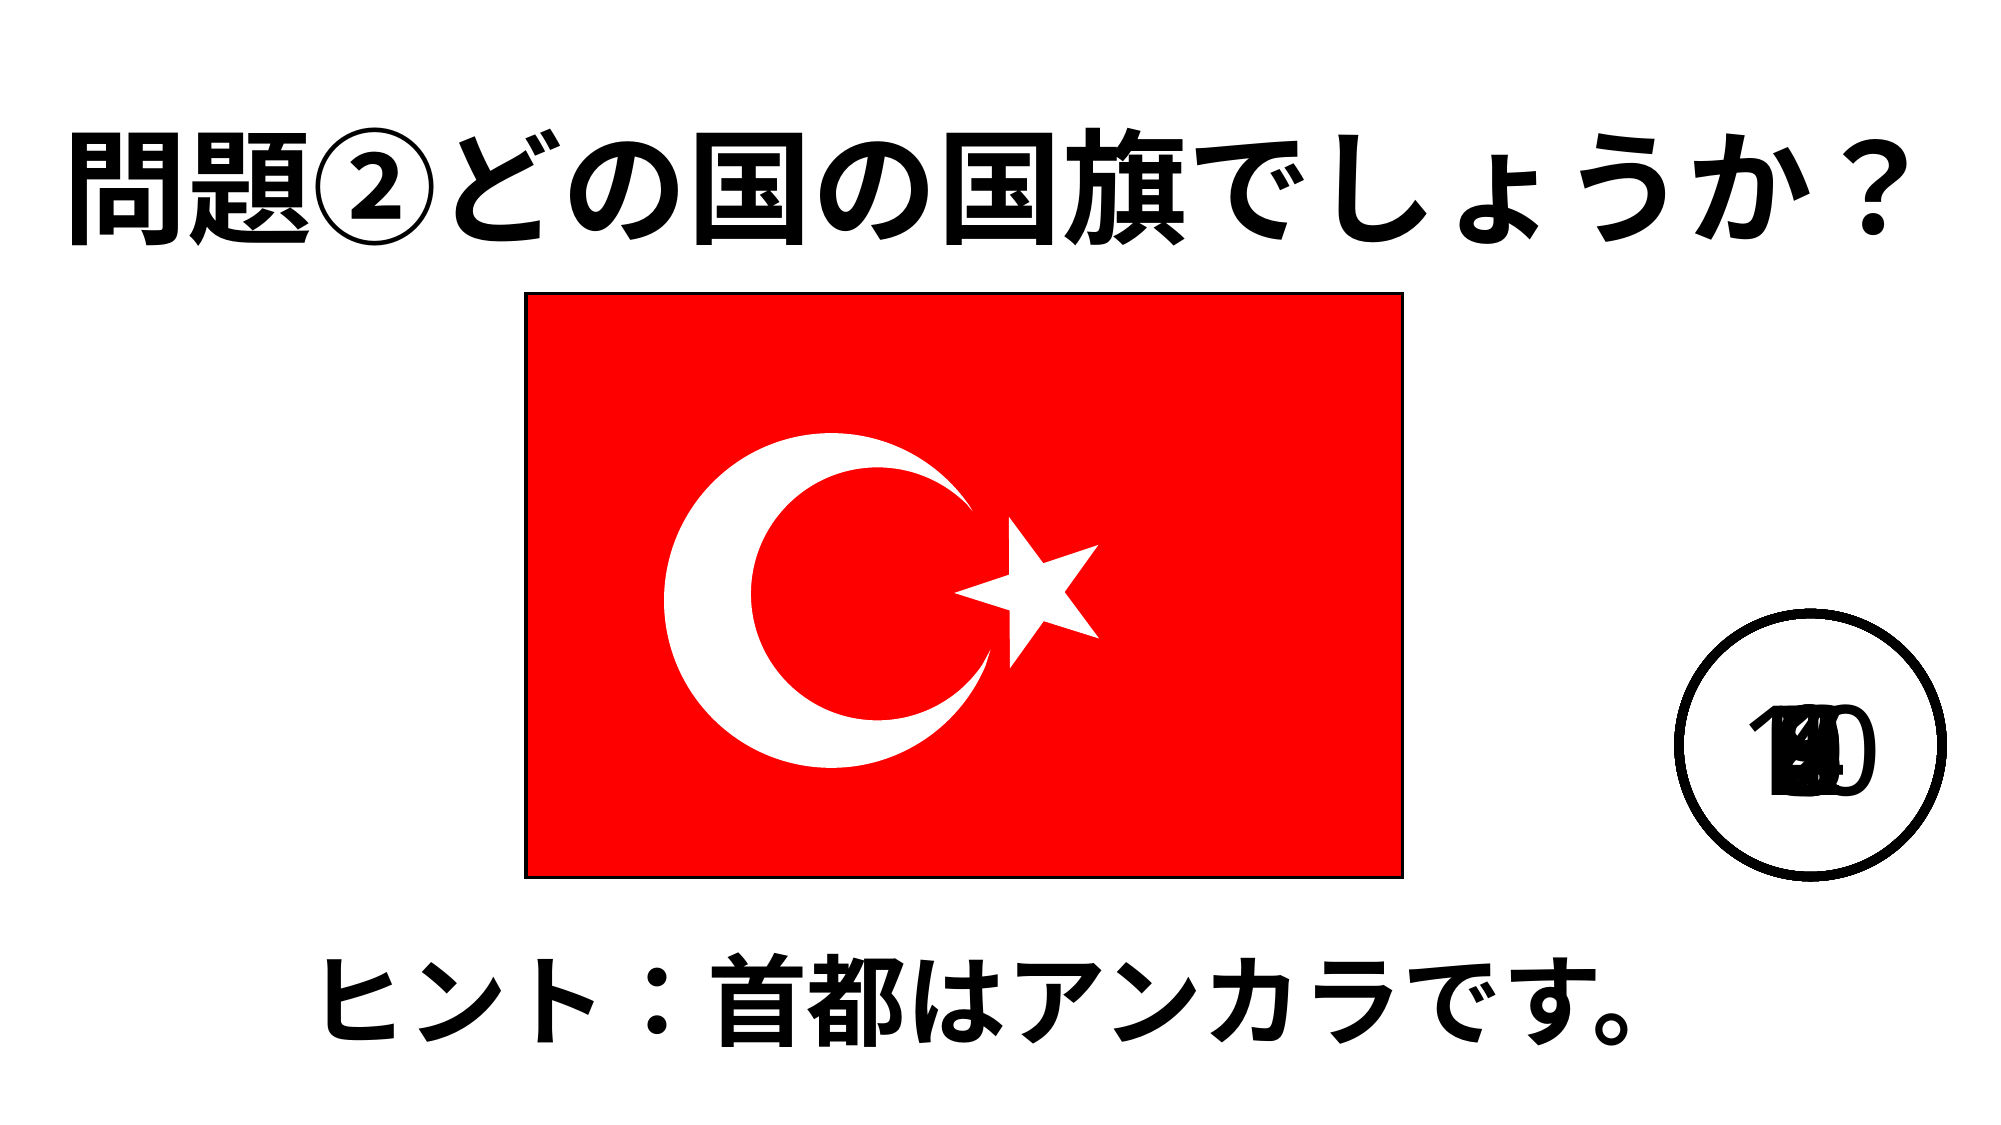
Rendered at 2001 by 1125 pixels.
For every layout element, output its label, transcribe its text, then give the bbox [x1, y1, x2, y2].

text_box 0 [1673, 607, 1948, 883]
text_box ヒント：首都はアンカラです。 [0, 931, 2000, 1066]
text_box 問題②どの国の国旗でしょうか？ [0, 101, 2000, 267]
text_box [525, 293, 1403, 878]
